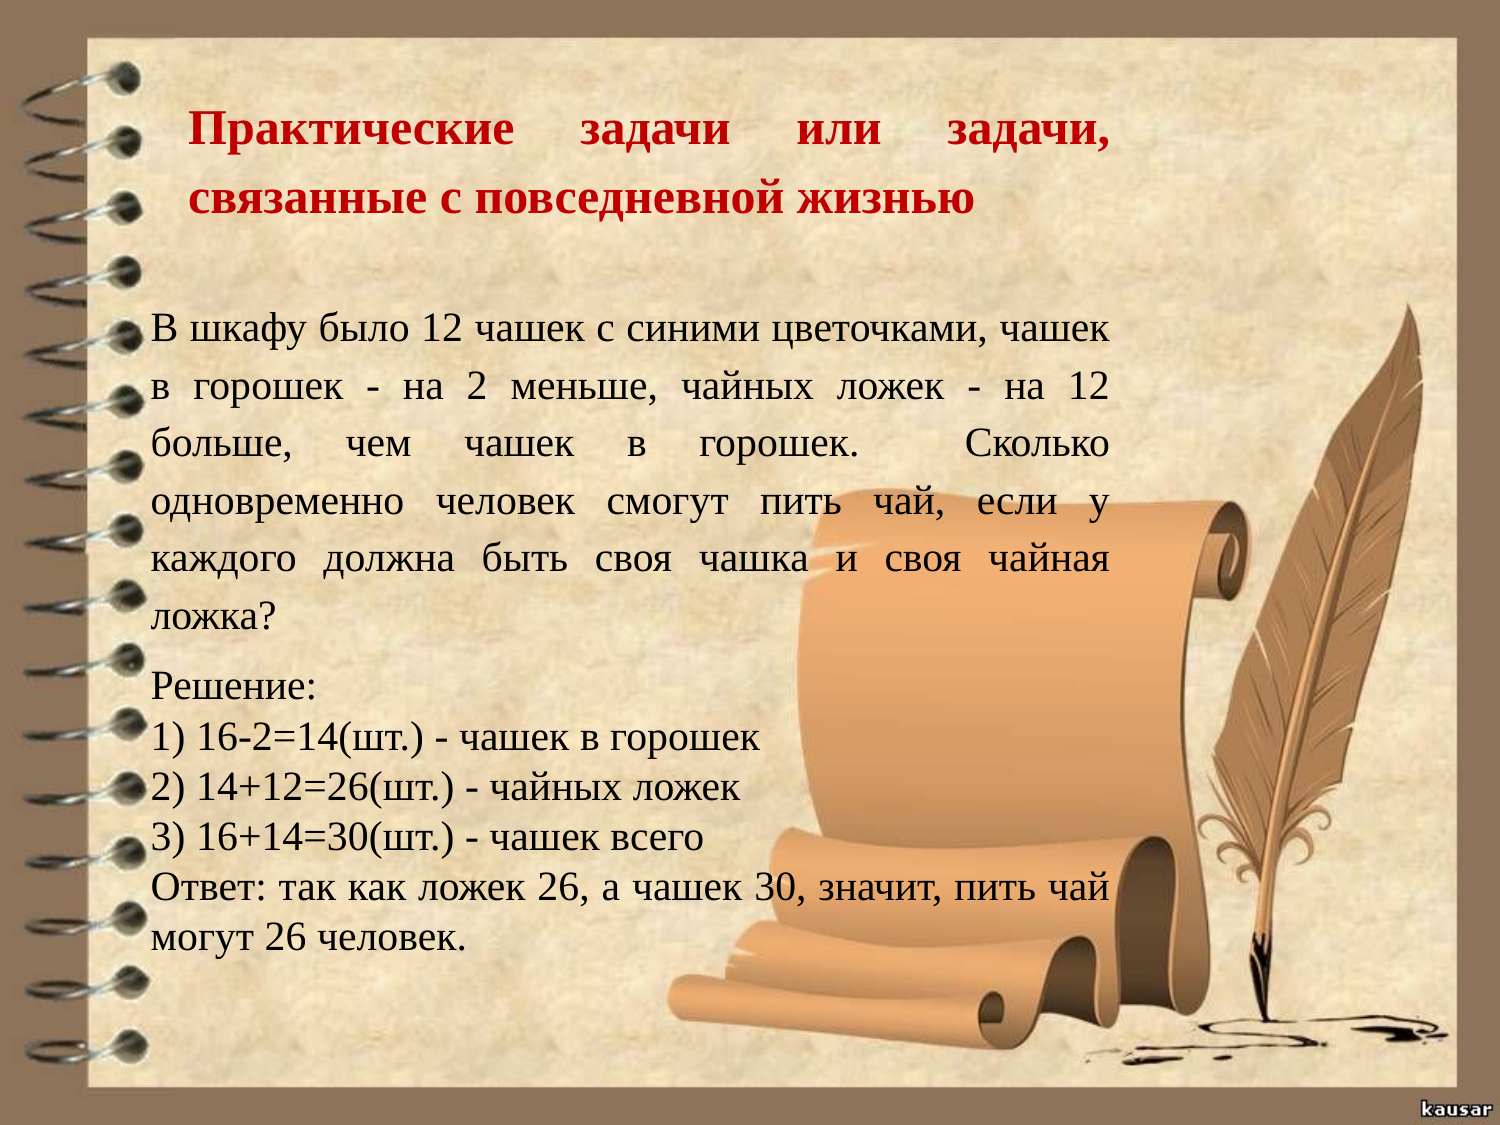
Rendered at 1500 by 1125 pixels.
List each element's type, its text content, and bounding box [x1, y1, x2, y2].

text_box Практические задачи или задачи, связанные с повседневной жизнью В шкафу было 12 чашек с синими цветочками, чашек в горошек - на 2 меньше, чайных ложек - на 12 больше, чем чашек в горошек. Сколько одновременно человек смогут пить чай, если у каждого должна быть своя чашка и своя чайная ложка? Решение: 1) 16-2=14(шт.) - чашек в горошек 2) 14+12=26(шт.) - чайных ложек 3) 16+14=30(шт.) - чашек всего Ответ: так как ложек 26, а чашек 30, значит, пить чай могут 26 человек. [135, 78, 1125, 1016]
picture [0, 0, 1500, 1125]
